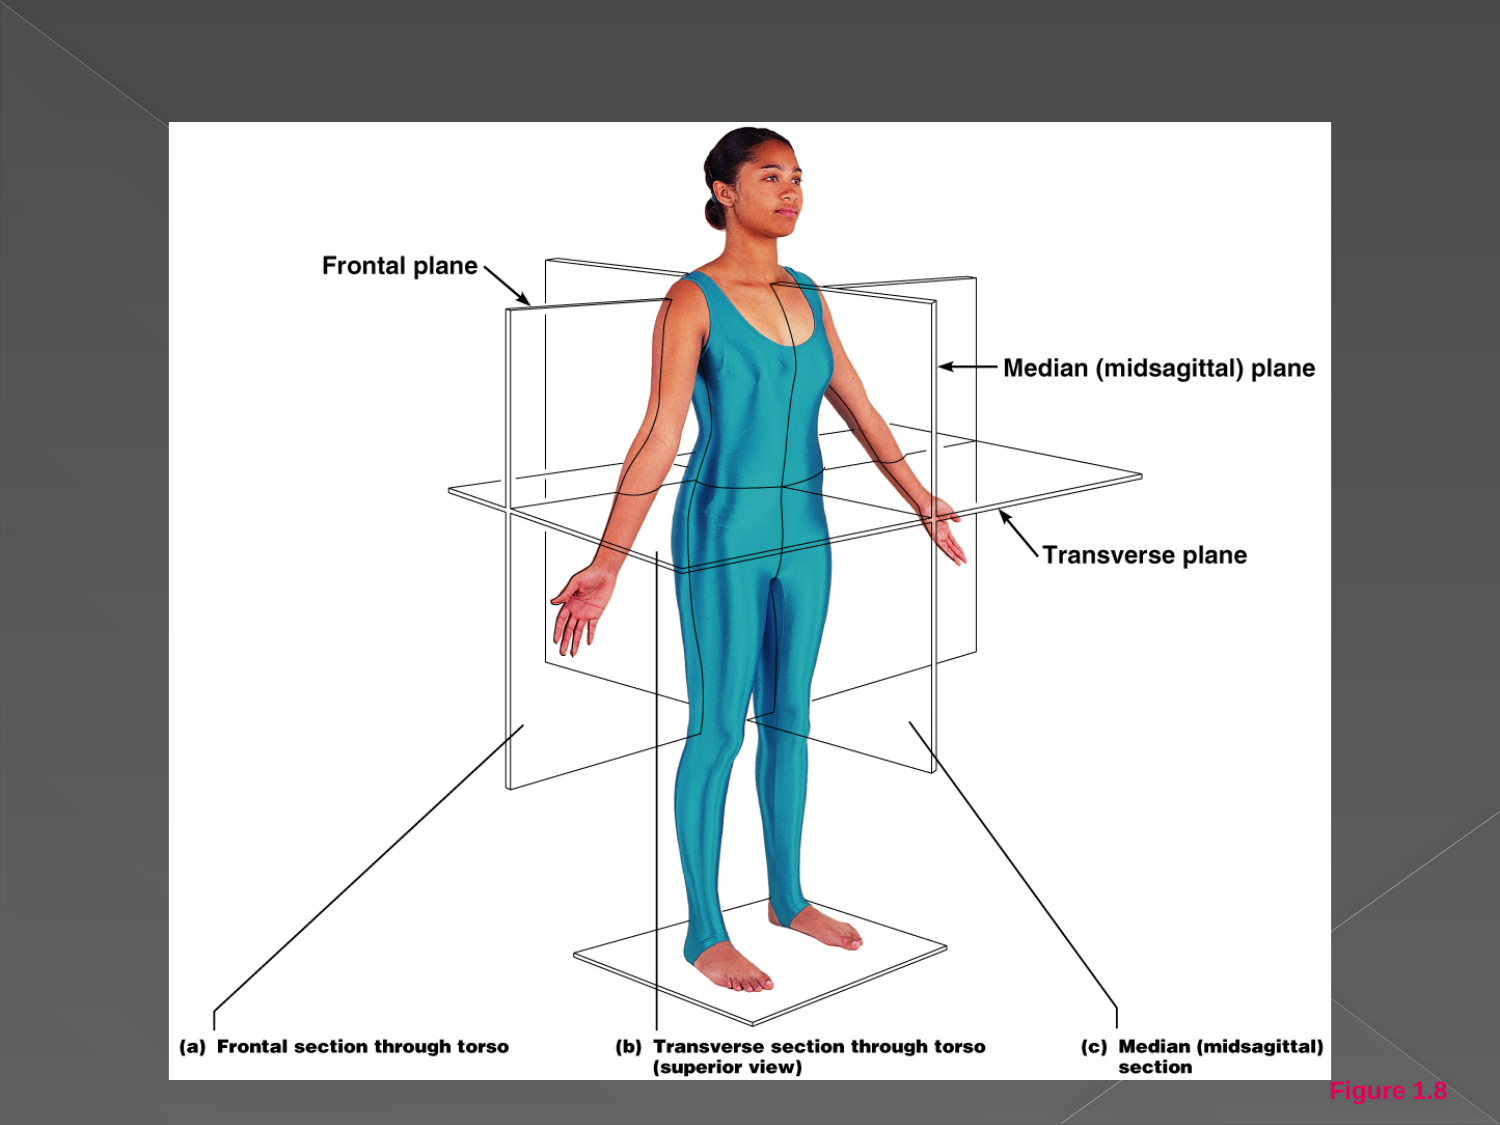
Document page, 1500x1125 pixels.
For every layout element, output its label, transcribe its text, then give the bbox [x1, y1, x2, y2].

picture [168, 122, 1332, 1080]
title Body Planes [75, 43, 1425, 274]
text_box Figure 1.8 [1200, 1067, 1463, 1113]
